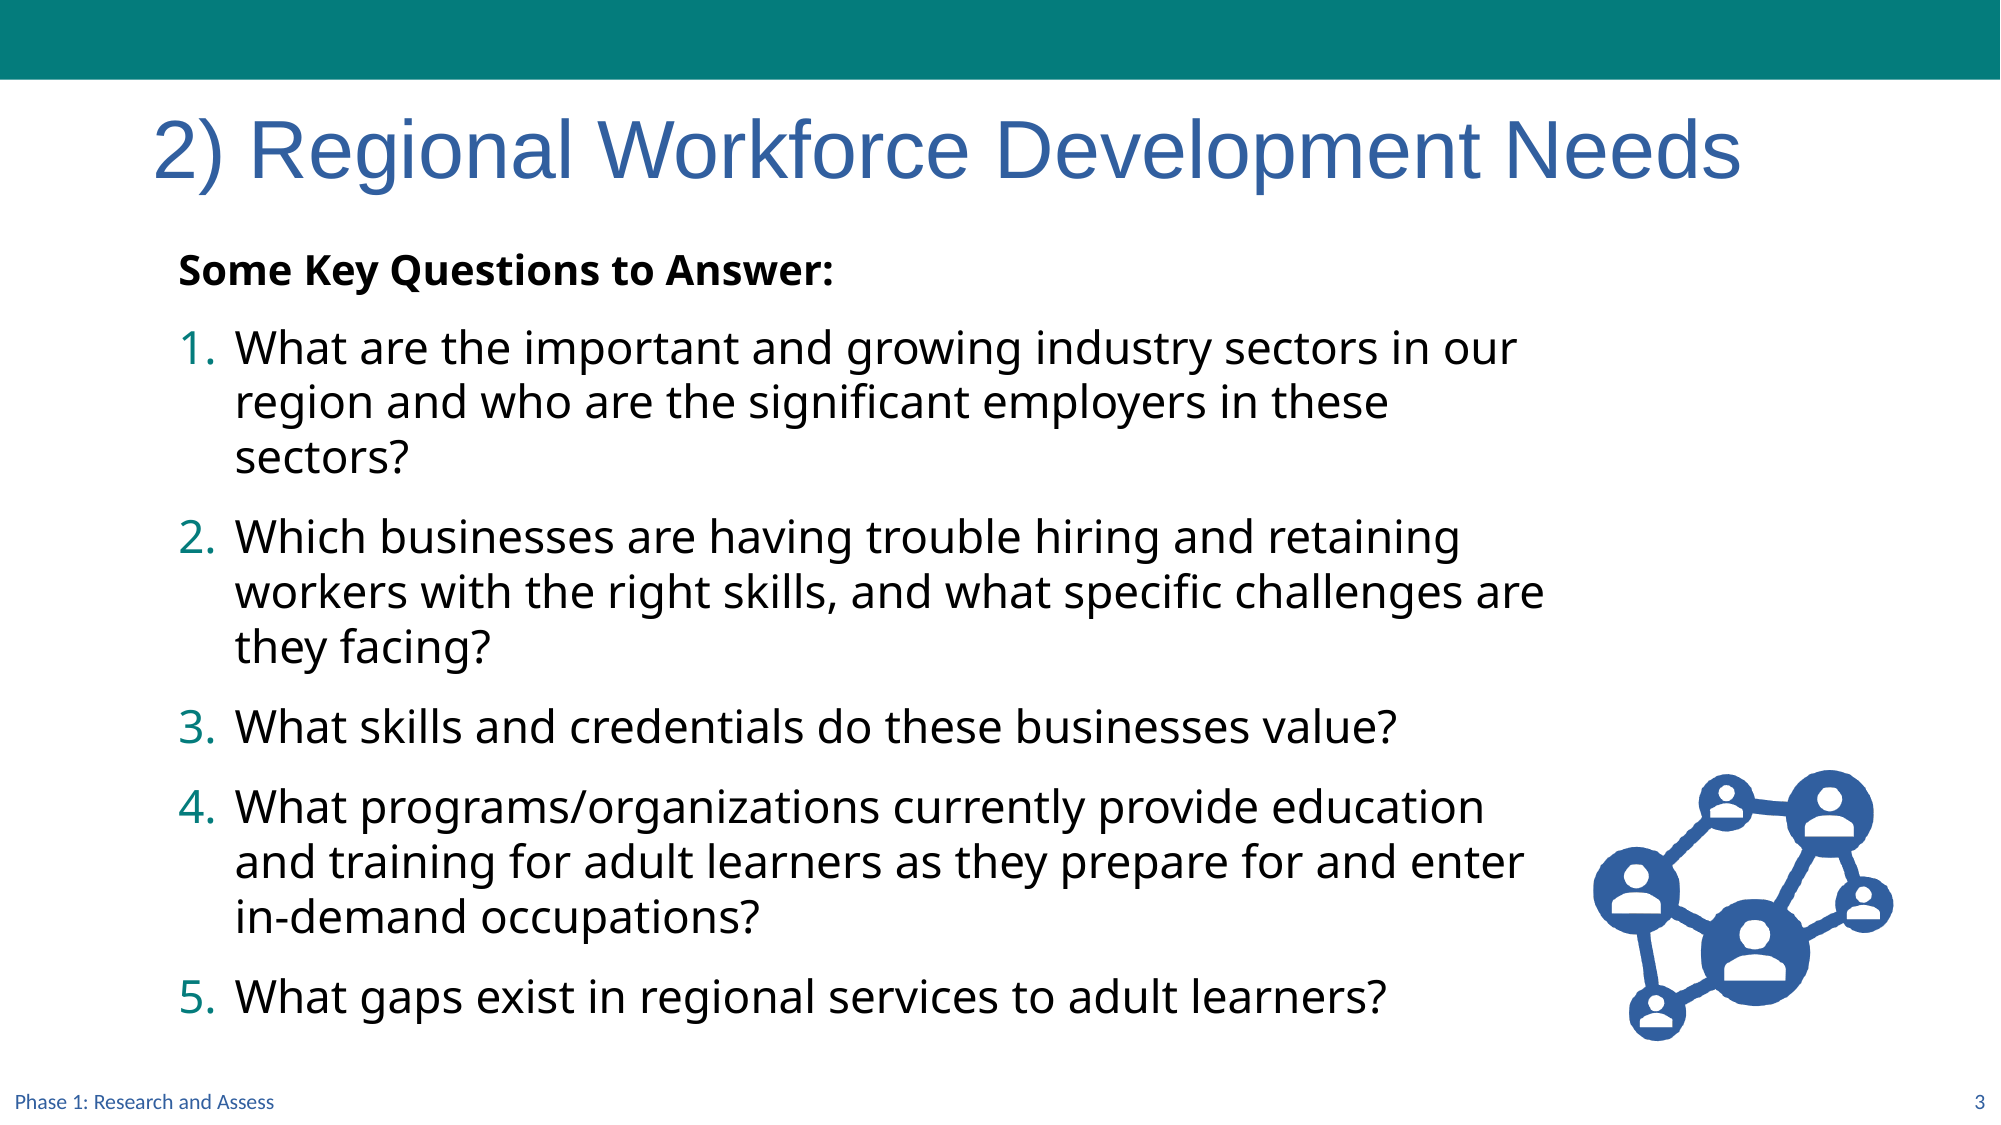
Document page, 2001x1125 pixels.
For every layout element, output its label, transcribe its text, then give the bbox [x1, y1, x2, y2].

slide_number 3 [1550, 1074, 2000, 1122]
title 2) Regional Workforce Development Needs [137, 99, 1863, 205]
footer Phase 1: Research and Assess [0, 1074, 675, 1122]
picture [1572, 739, 1909, 1075]
list Some Key Questions to Answer: What are the important and growing industry sectors in our region and who are the significant employers in these sectors? Which businesses are having trouble hiring and retaining workers with the right skills, and what specific challenges are they facing? What skills and credentials do these businesses value? What programs/organizations currently provide education and training for adult learners as they prepare for and enter in-demand occupations? What gaps exist in regional services to adult learners? [163, 235, 1573, 1084]
